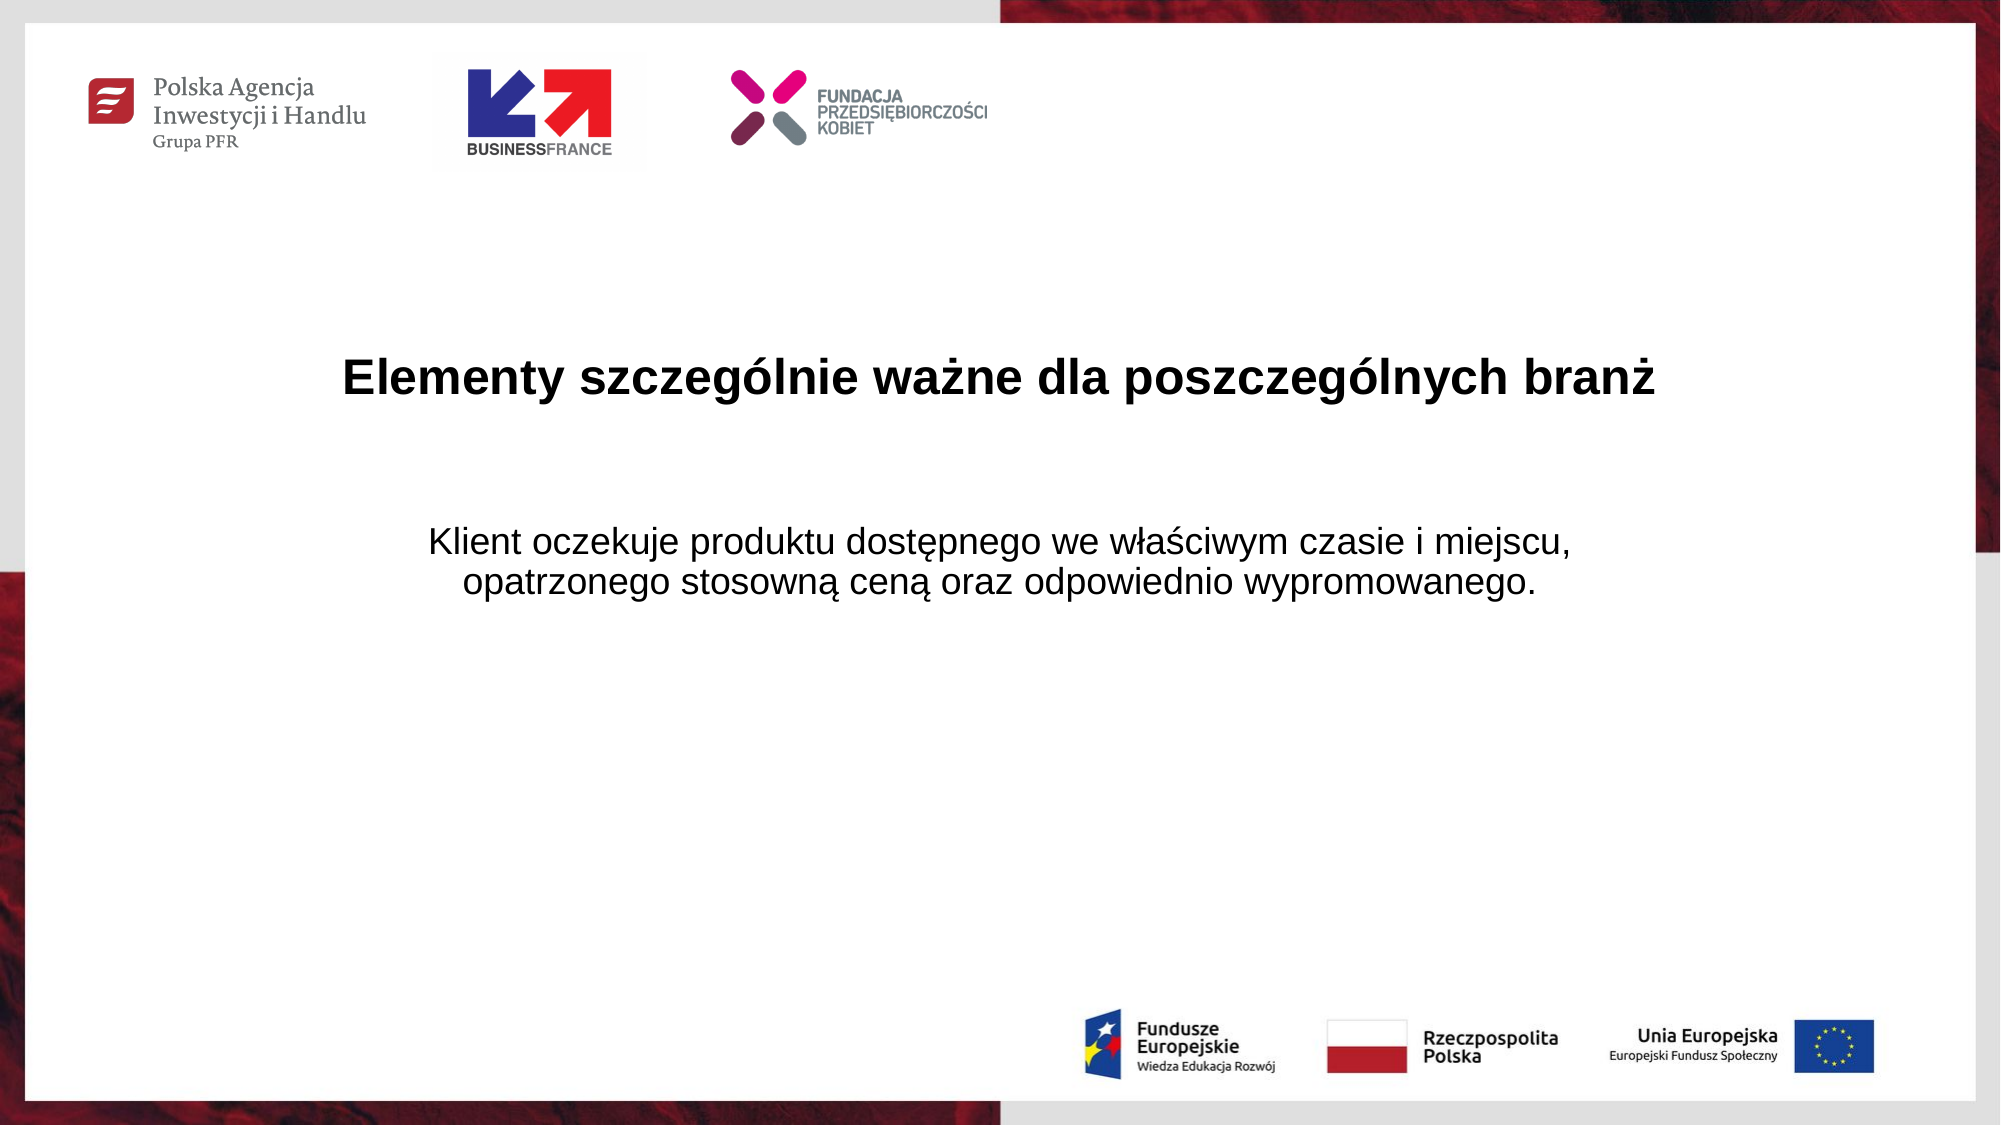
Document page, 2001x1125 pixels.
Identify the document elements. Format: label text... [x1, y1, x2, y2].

picture [0, 0, 2001, 1125]
list Klient oczekuje produktu dostępnego we właściwym czasie i miejscu, opatrzonego stosowną ceną oraz odpowiednio wypromowanego. [324, 313, 1676, 811]
title Elementy szczególnie ważne dla poszczególnych branż [281, 268, 1719, 489]
